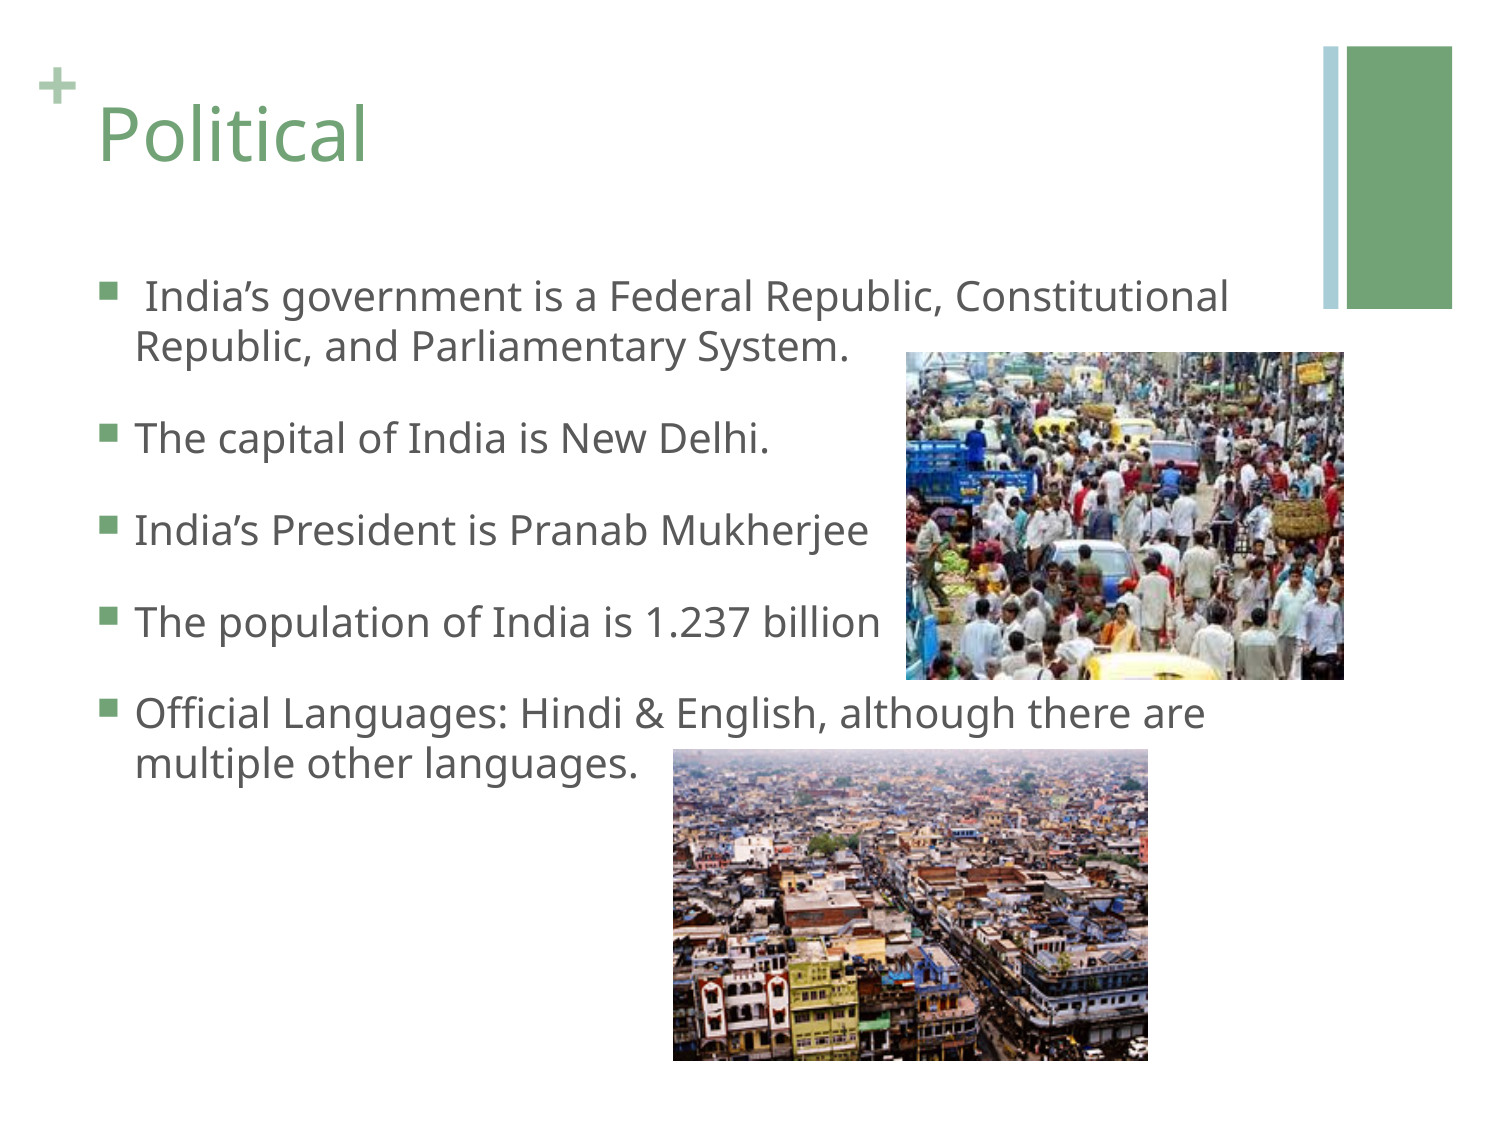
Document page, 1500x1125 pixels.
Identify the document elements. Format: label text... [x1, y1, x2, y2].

picture [906, 351, 1345, 681]
title Political [81, 79, 1322, 262]
list India’s government is a Federal Republic, Constitutional Republic, and Parliamentary System. The capital of India is New Delhi. India’s President is Pranab Mukherjee The population of India is 1.237 billion Official Languages: Hindi & English, although there are multiple other languages. [81, 262, 1322, 907]
text_box [169, 430, 200, 492]
picture [672, 749, 1148, 1061]
